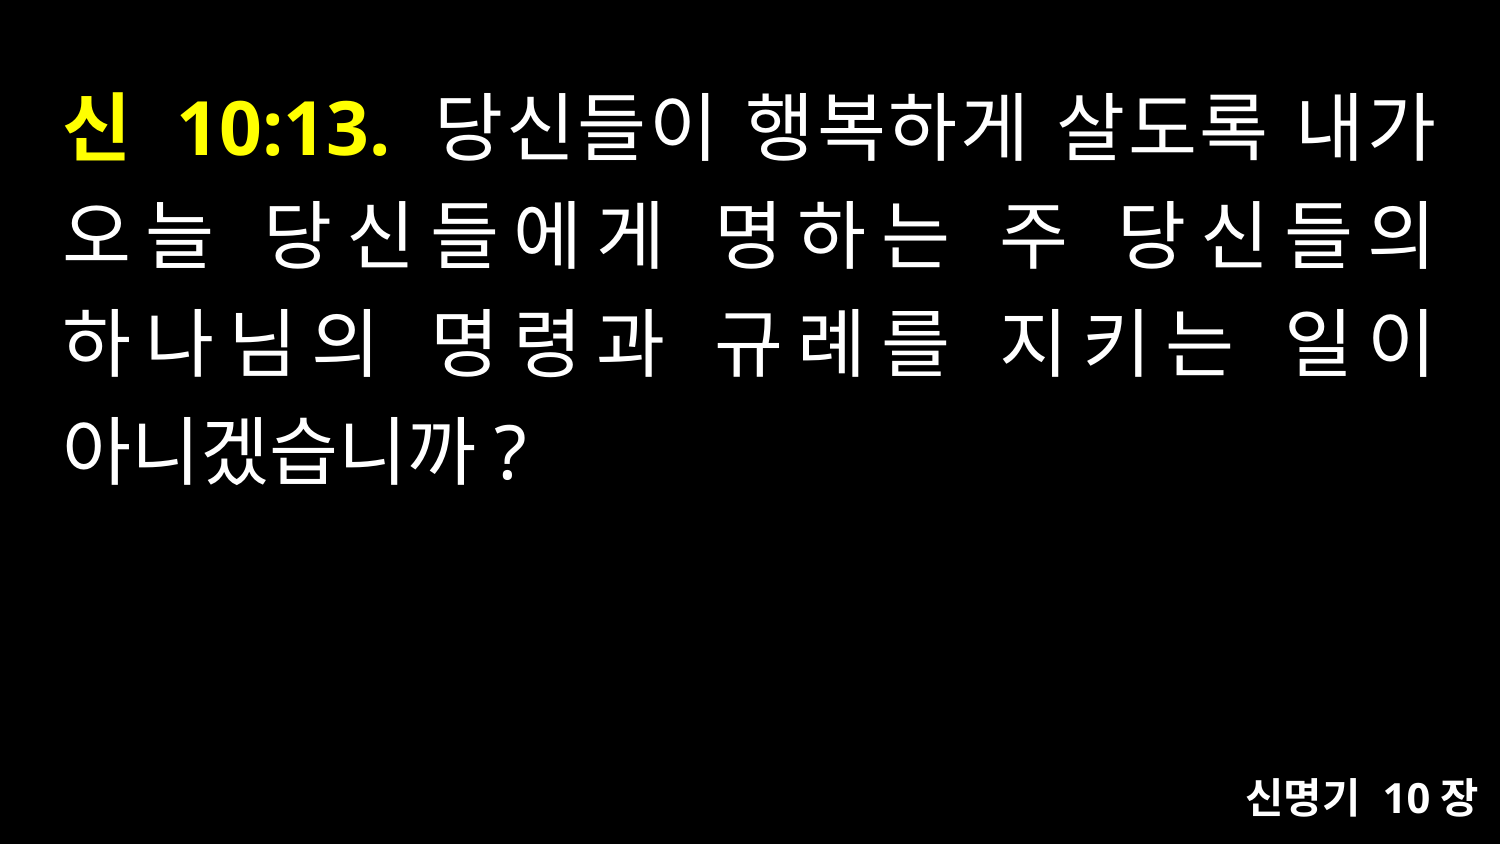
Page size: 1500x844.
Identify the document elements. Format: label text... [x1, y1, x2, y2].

subtitle 신명기 10장 [916, 770, 1500, 844]
title 신 10:13. 당신들이 행복하게 살도록 내가 오늘 당신들에게 명하는 주 당신들의 하나님의 명령과 규례를 지키는 일이 아니겠습니까? [0, 0, 1500, 844]
